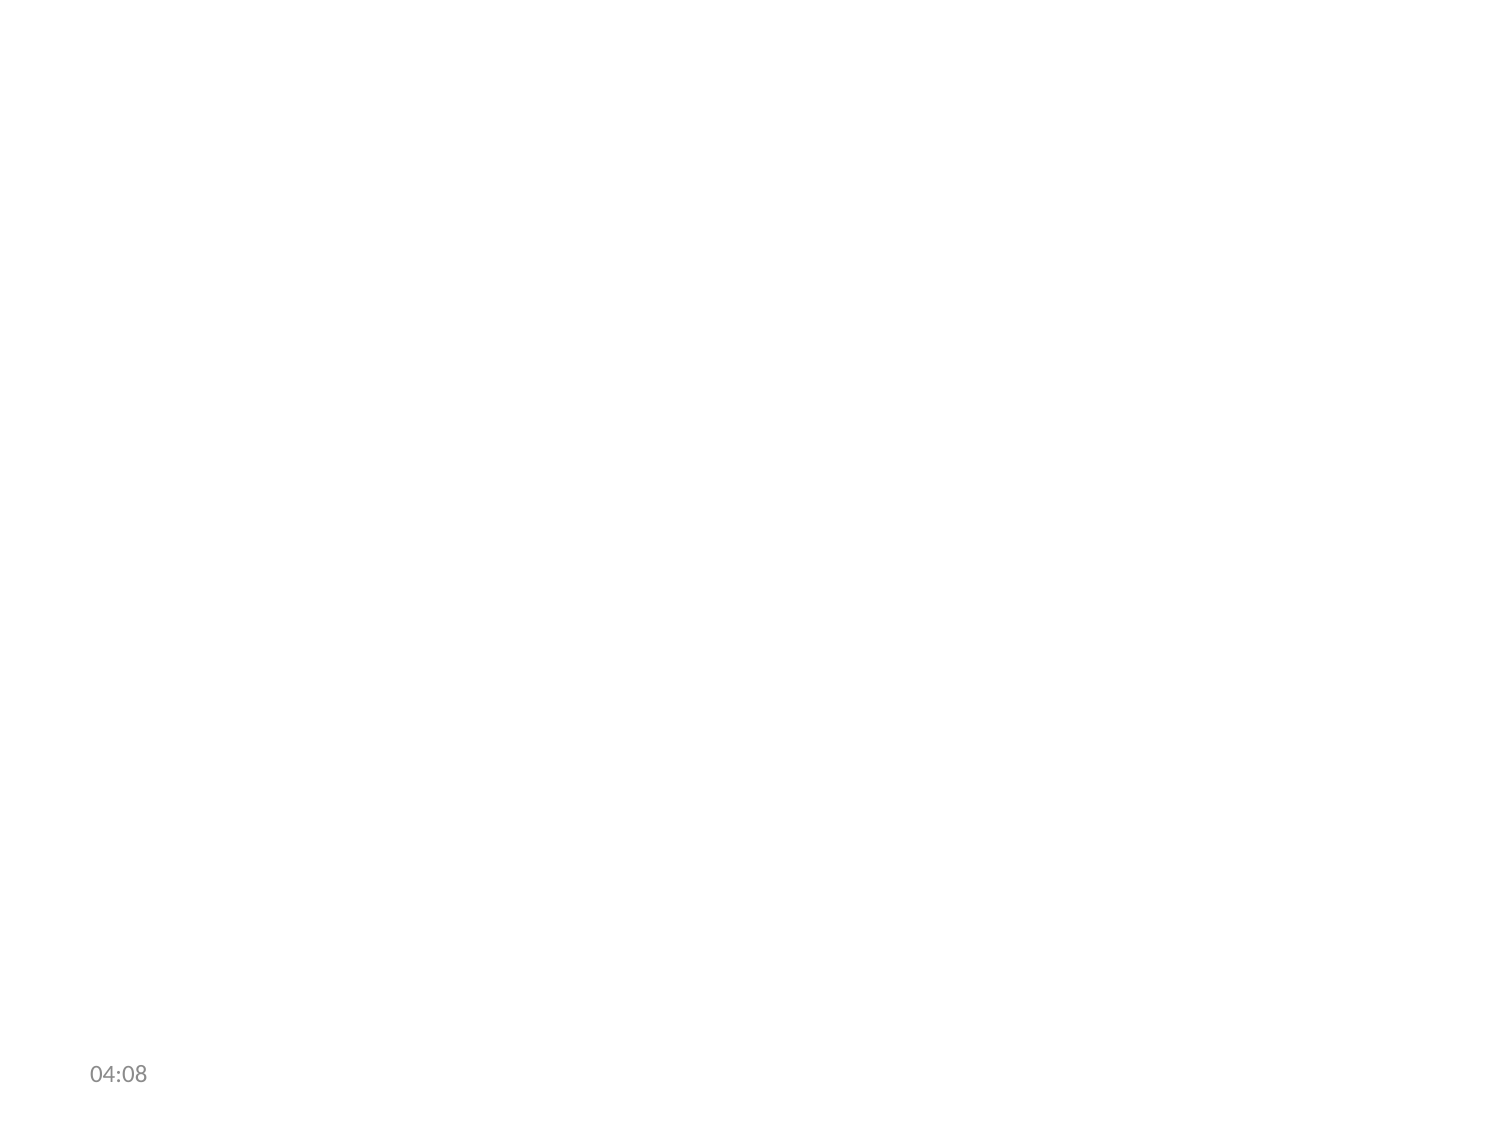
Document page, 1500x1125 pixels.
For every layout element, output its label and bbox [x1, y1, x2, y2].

slide_number [75, 1042, 425, 1103]
